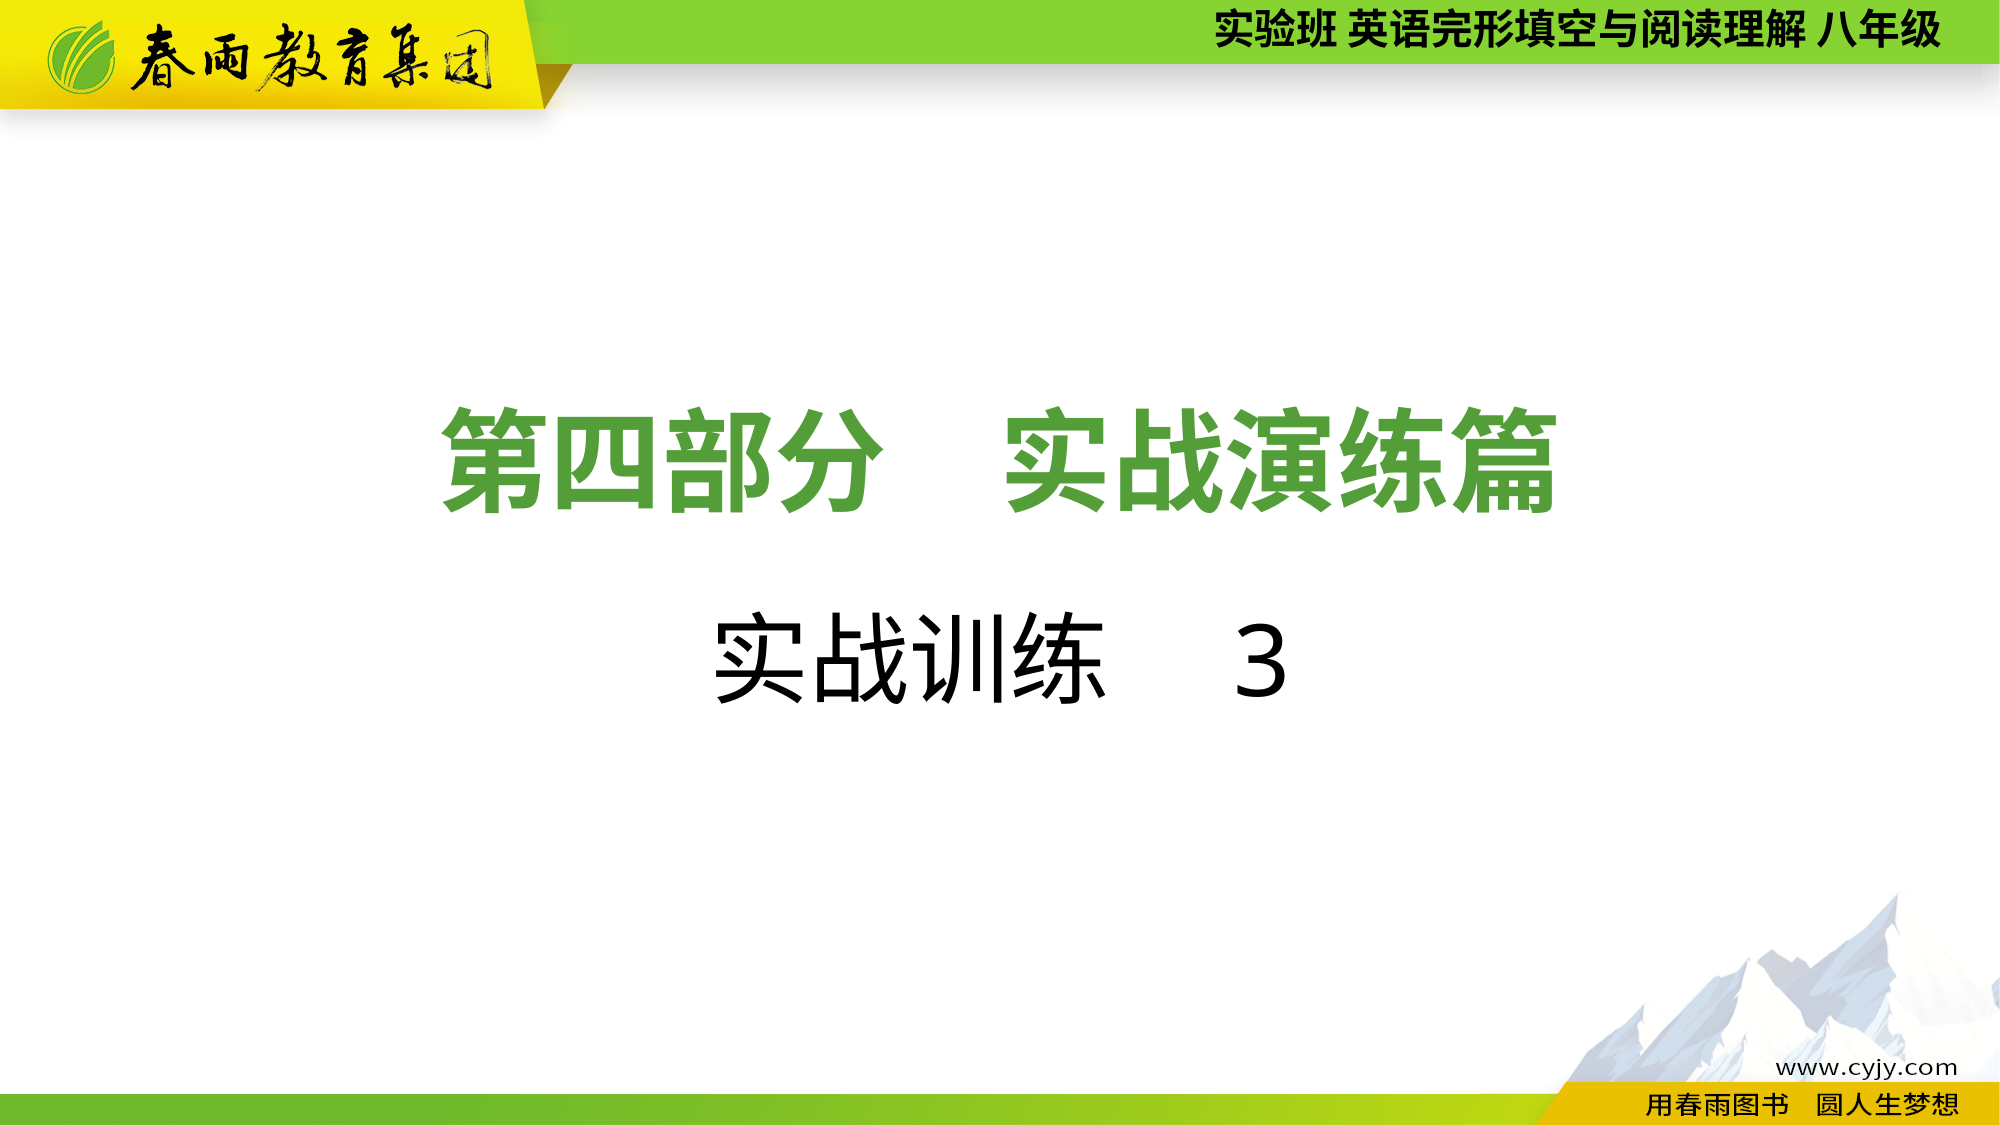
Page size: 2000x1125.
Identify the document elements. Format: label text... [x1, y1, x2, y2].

text_box 第四部分 实战演练篇 [54, 316, 1946, 528]
picture [0, 0, 2000, 1125]
text_box 实战训练 3 [54, 528, 1946, 724]
